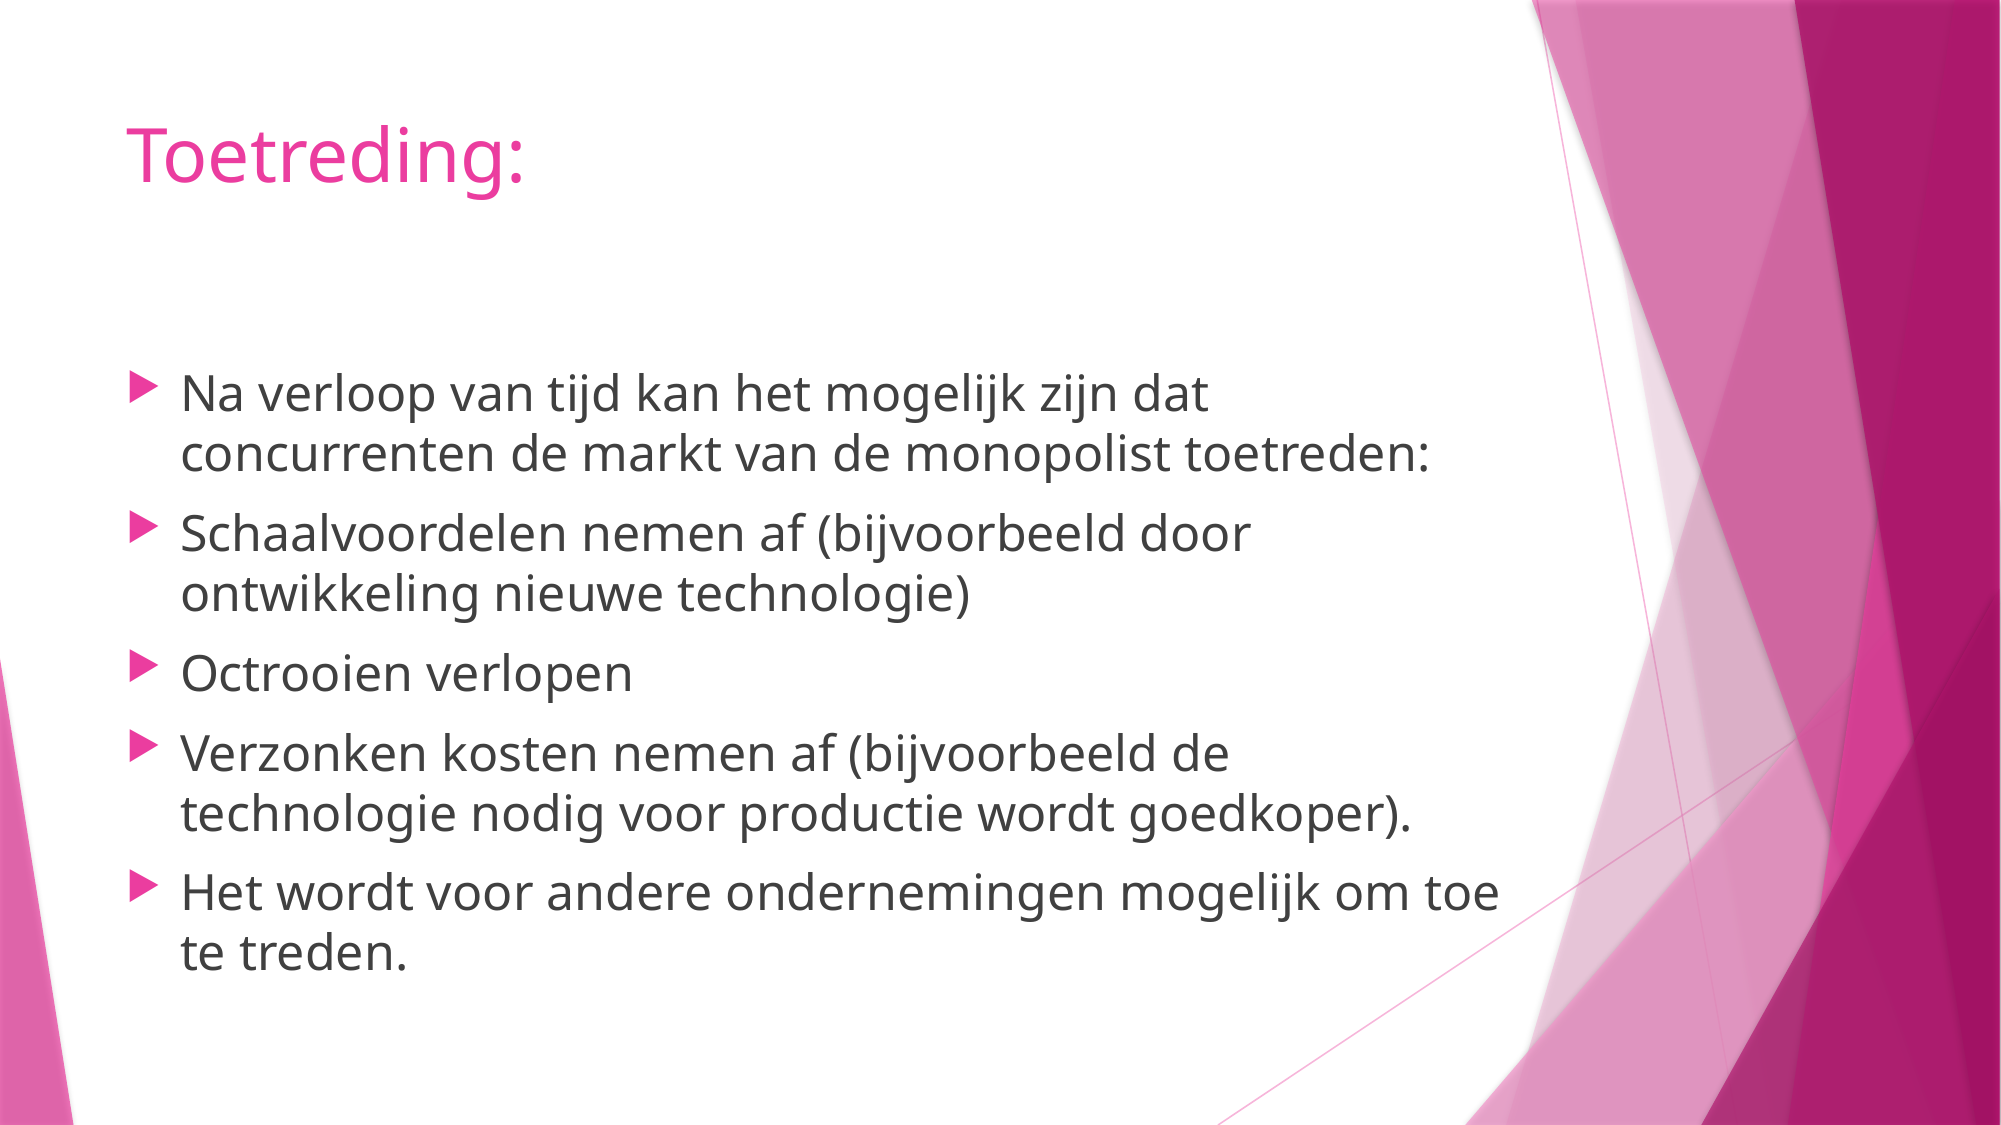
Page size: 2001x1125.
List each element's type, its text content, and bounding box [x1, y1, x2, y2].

title Toetreding: [111, 99, 1522, 317]
list Na verloop van tijd kan het mogelijk zijn dat concurrenten de markt van de monopolist toetreden: Schaalvoordelen nemen af (bijvoorbeeld door ontwikkeling nieuwe technologie) Octrooien verlopen Verzonken kosten nemen af (bijvoorbeeld de technologie nodig voor productie wordt goedkoper). Het wordt voor andere ondernemingen mogelijk om toe te treden. [111, 354, 1522, 992]
